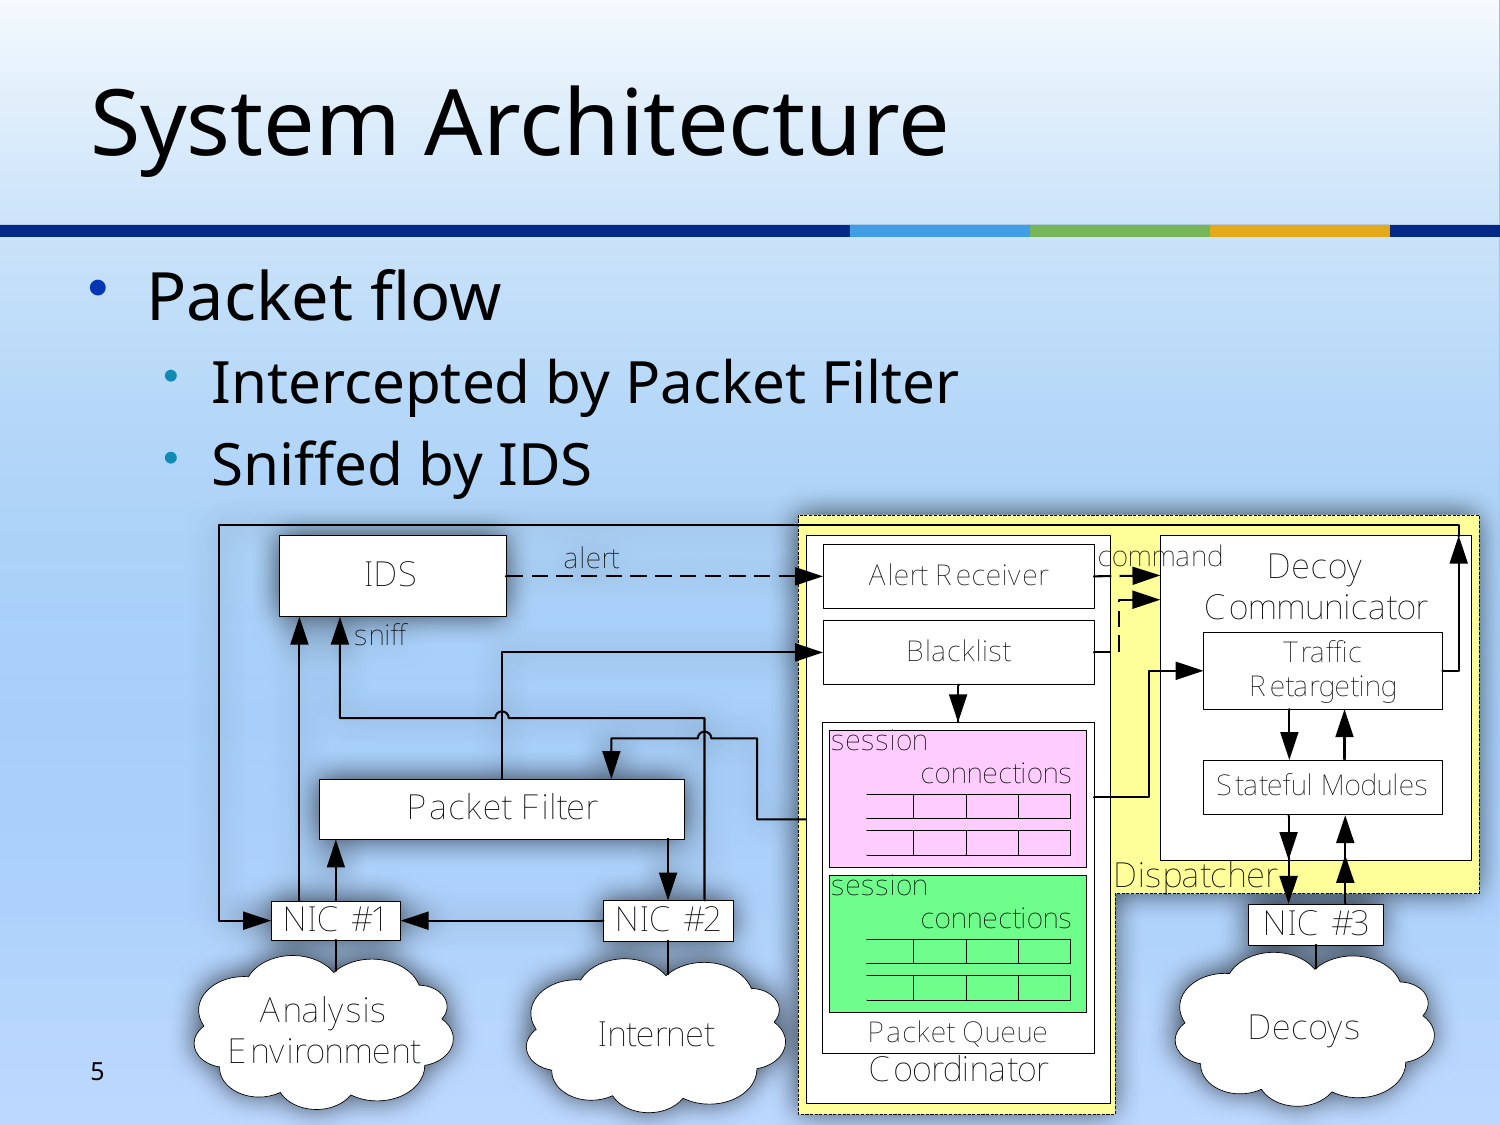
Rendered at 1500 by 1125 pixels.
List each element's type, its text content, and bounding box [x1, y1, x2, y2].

list Packet flow Intercepted by Packet Filter Sniffed by IDS [75, 246, 1425, 1005]
title System Architecture [75, 24, 1425, 213]
slide_number 5 [75, 1042, 189, 1103]
picture [189, 511, 1483, 1119]
